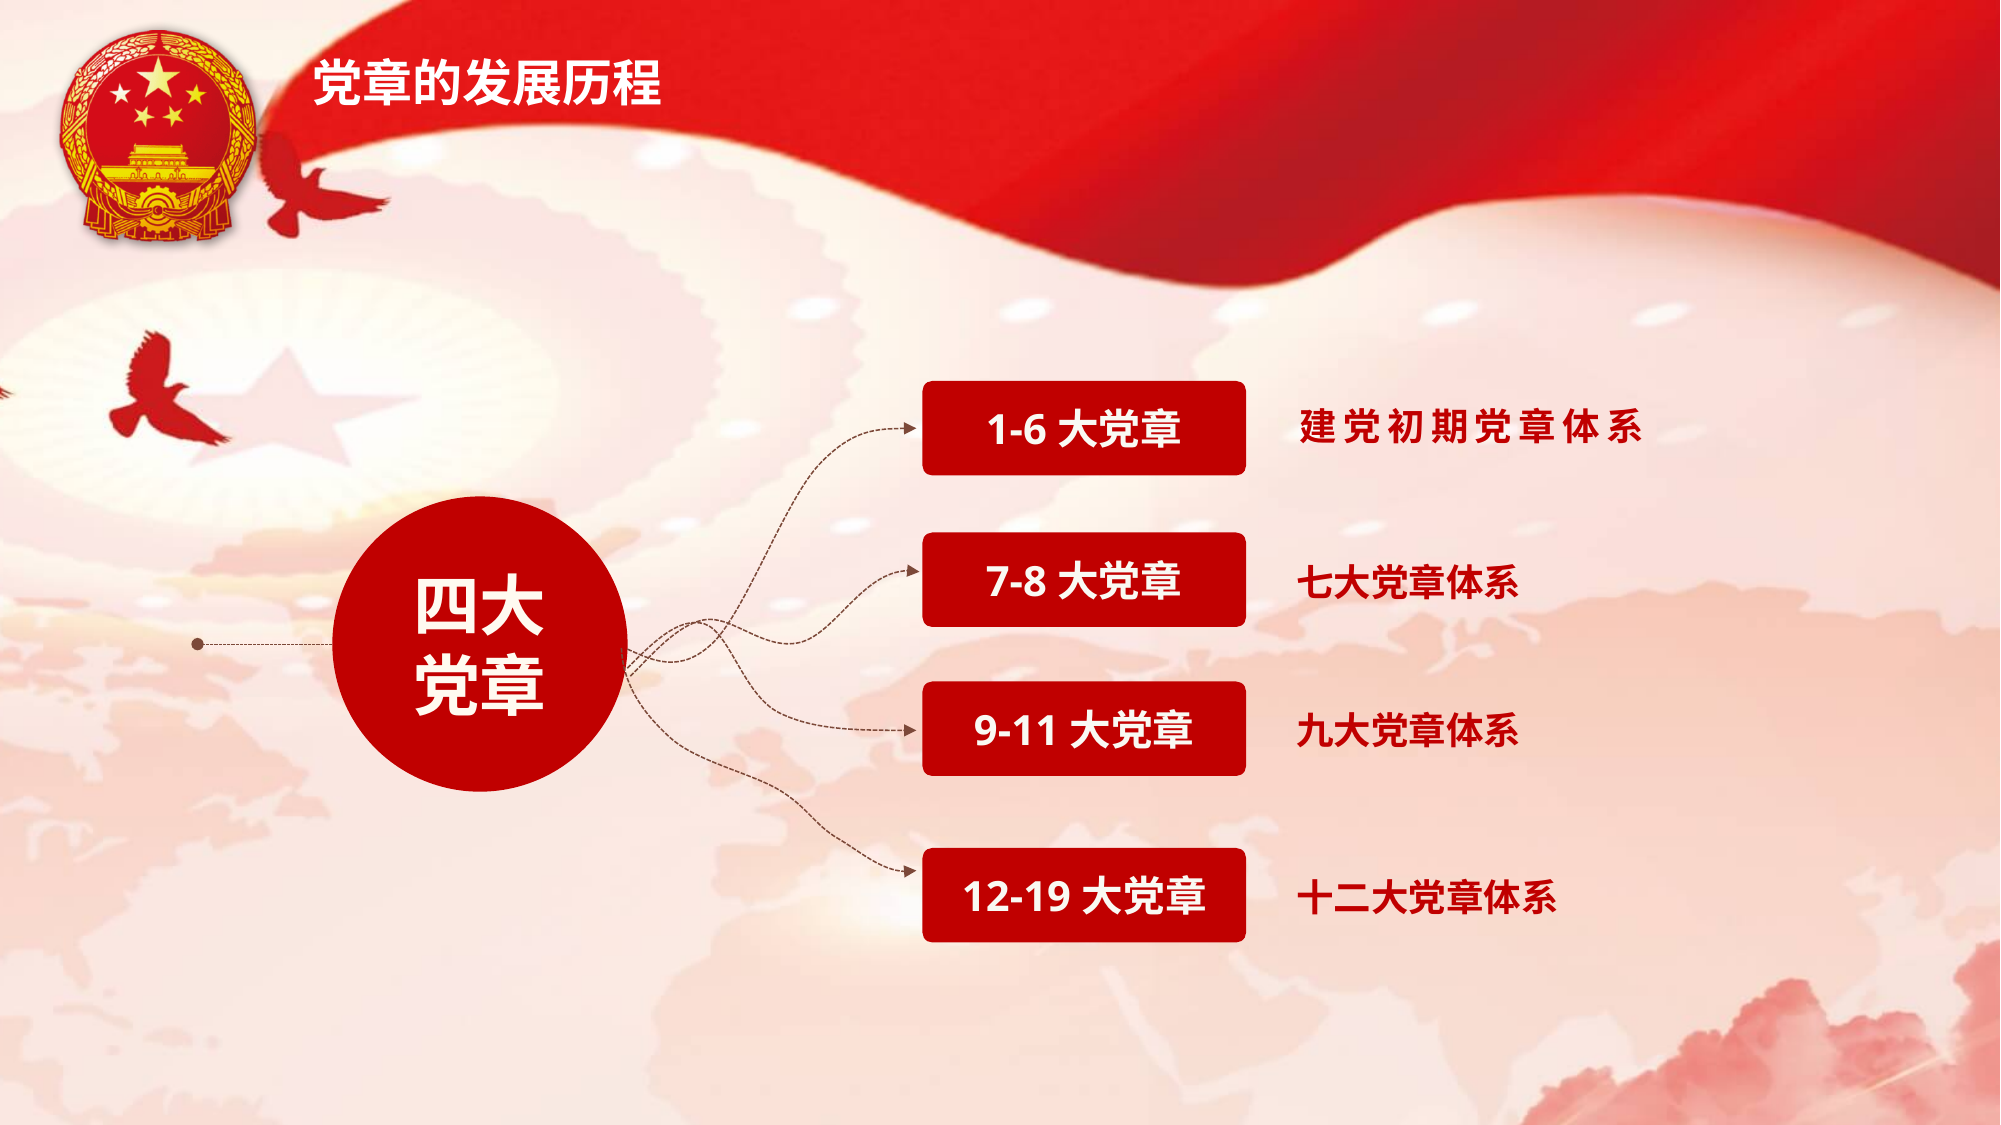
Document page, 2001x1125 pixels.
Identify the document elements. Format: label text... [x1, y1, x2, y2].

text_box 四大 党章 [331, 495, 621, 793]
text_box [621, 428, 920, 872]
text_box 九大党章体系 [1281, 695, 1537, 760]
text_box 建党初期党章体系 [1285, 395, 1659, 456]
text_box 1-6大党章 [921, 379, 1248, 477]
text_box 7-8大党章 [921, 531, 1248, 629]
text_box 9-11大党章 [921, 680, 1248, 778]
text_box 党章的发展历程 [297, 44, 1633, 120]
text_box 七大党章体系 [1281, 547, 1537, 612]
picture [0, 0, 2000, 1125]
text_box 十二大党章体系 [1281, 862, 1574, 927]
text_box 12-19大党章 [921, 846, 1248, 944]
